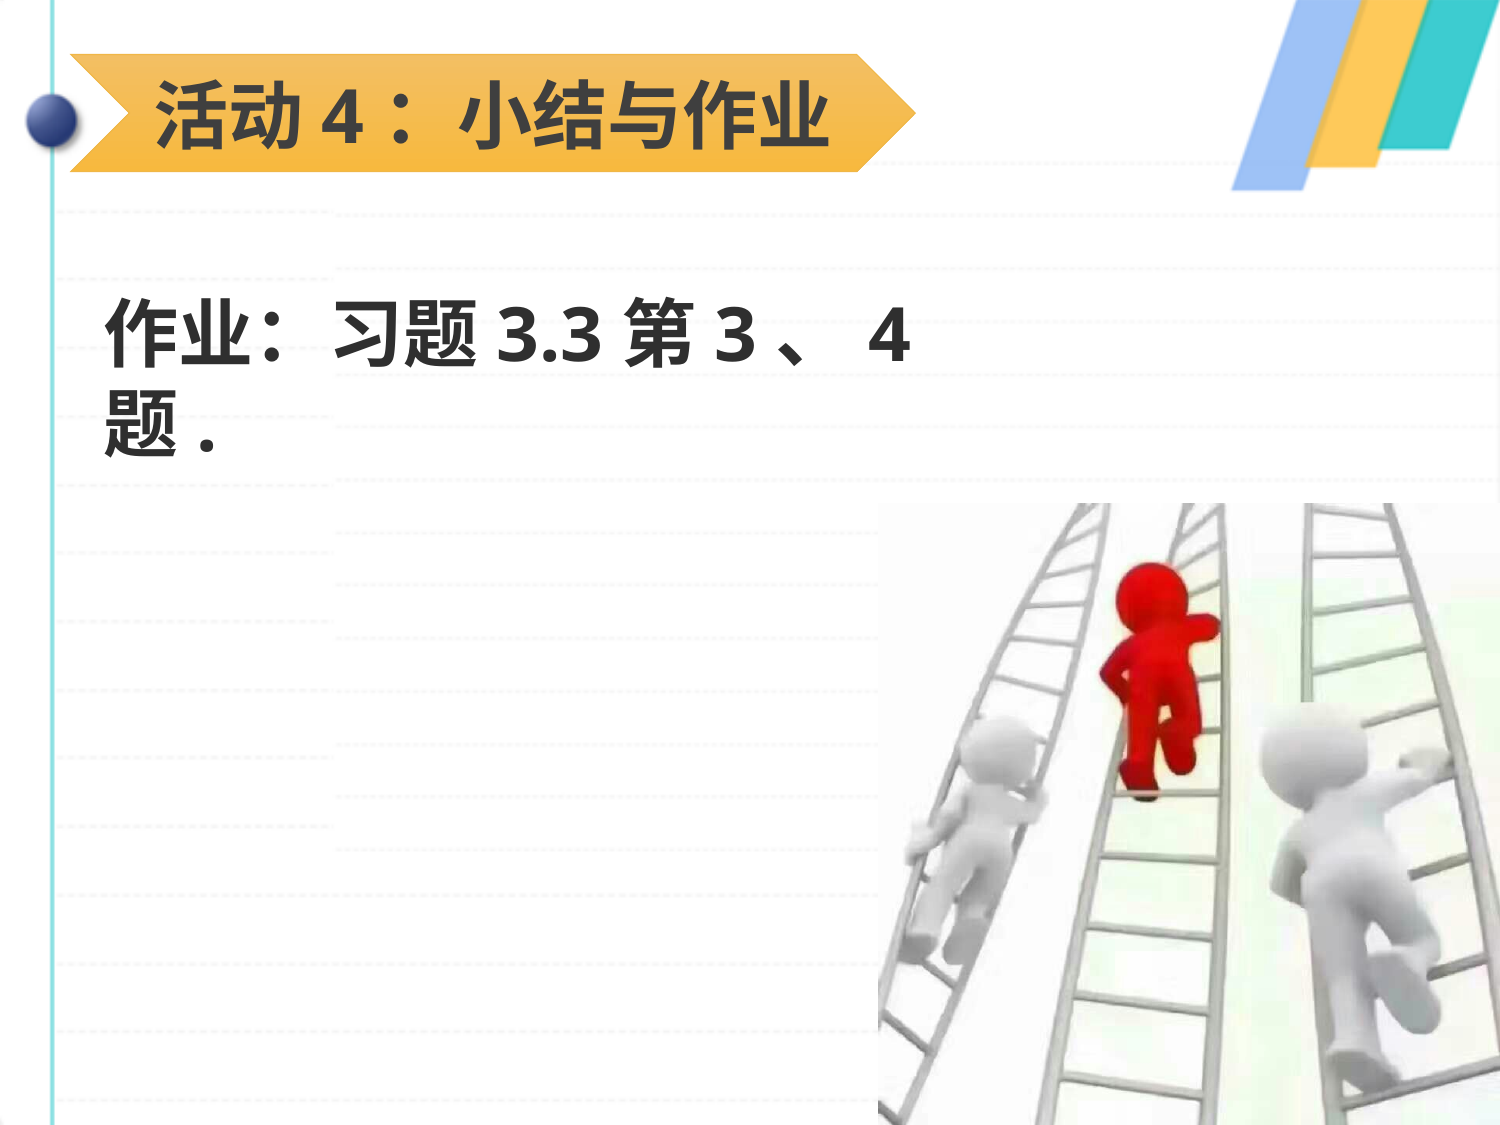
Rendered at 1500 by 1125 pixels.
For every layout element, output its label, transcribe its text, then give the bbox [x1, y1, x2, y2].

text_box 作业：习题3.3第3、4题. [88, 278, 941, 474]
text_box 活动4：小结与作业 [69, 53, 917, 173]
picture [0, 0, 1500, 1125]
